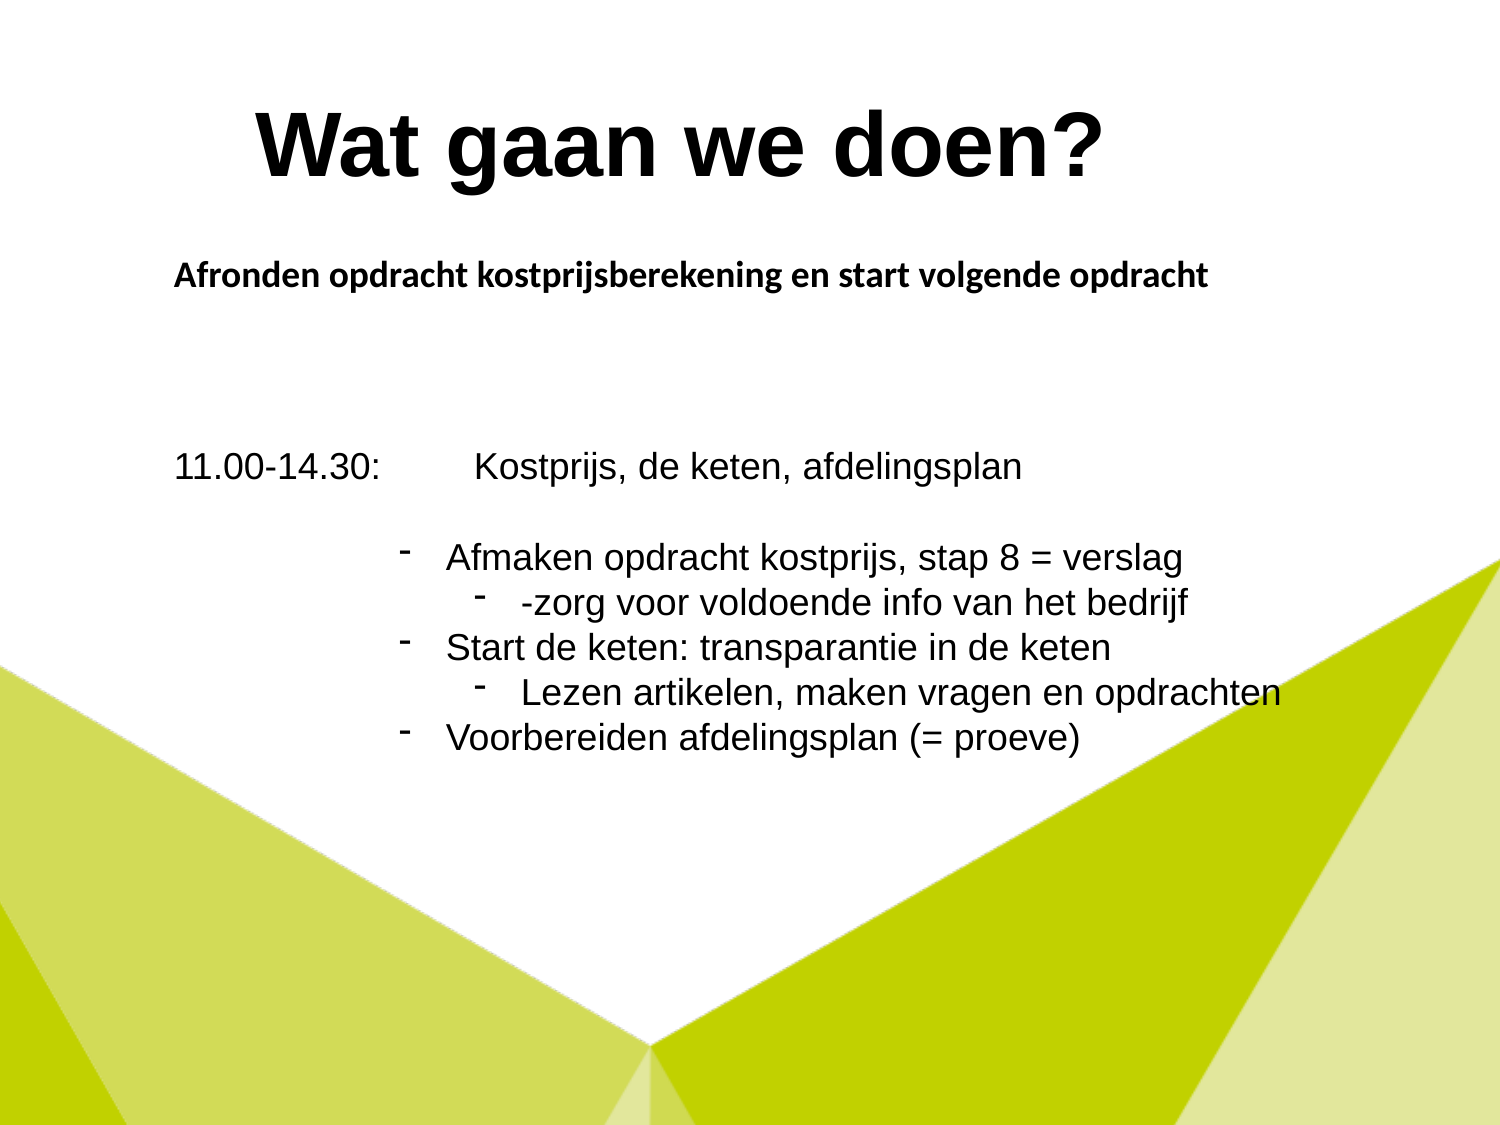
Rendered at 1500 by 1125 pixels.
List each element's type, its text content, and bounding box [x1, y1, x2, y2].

picture [0, 485, 1500, 1125]
text_box 11.00-14.30: Kostprijs, de keten, afdelingsplan Afmaken opdracht kostprijs, stap 8 = verslag -zorg voor voldoende info van het bedrijf Start de keten: transparantie in de keten Lezen artikelen, maken vragen en opdrachten Voorbereiden afdelingsplan (= proeve) [159, 435, 1316, 483]
text_box Afronden opdracht kostprijsberekening en start volgende opdracht [159, 242, 1316, 303]
text_box Wat gaan we doen? [65, 77, 1297, 202]
